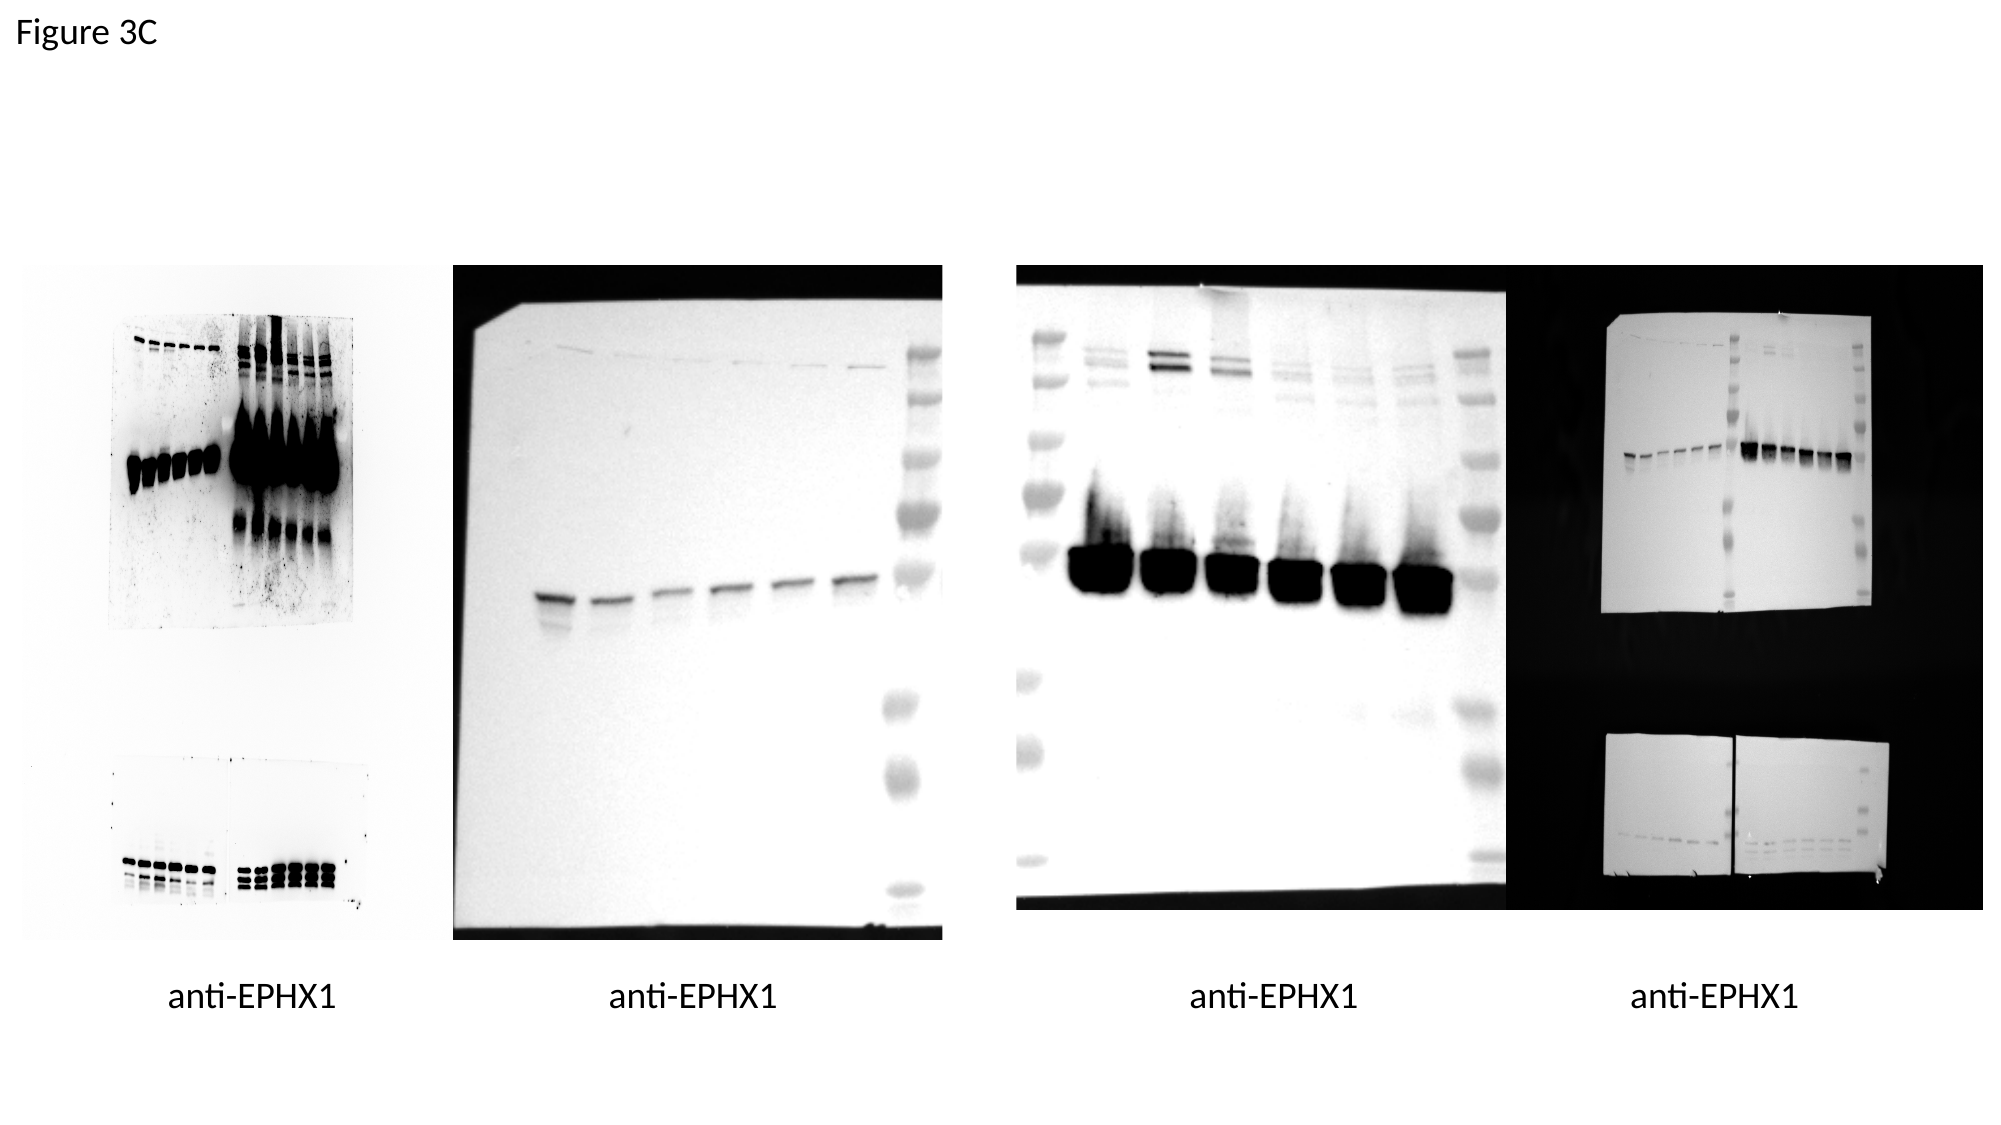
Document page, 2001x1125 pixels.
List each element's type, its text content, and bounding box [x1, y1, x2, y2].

picture [1016, 265, 1983, 910]
picture [22, 265, 943, 940]
text_box anti-EPHX1 [1174, 963, 1382, 1024]
text_box anti-EPHX1 [1615, 963, 1823, 1024]
text_box anti-EPHX1 [153, 963, 361, 1024]
text_box anti-EPHX1 [593, 963, 802, 1024]
text_box Figure 3C [1, 0, 173, 60]
